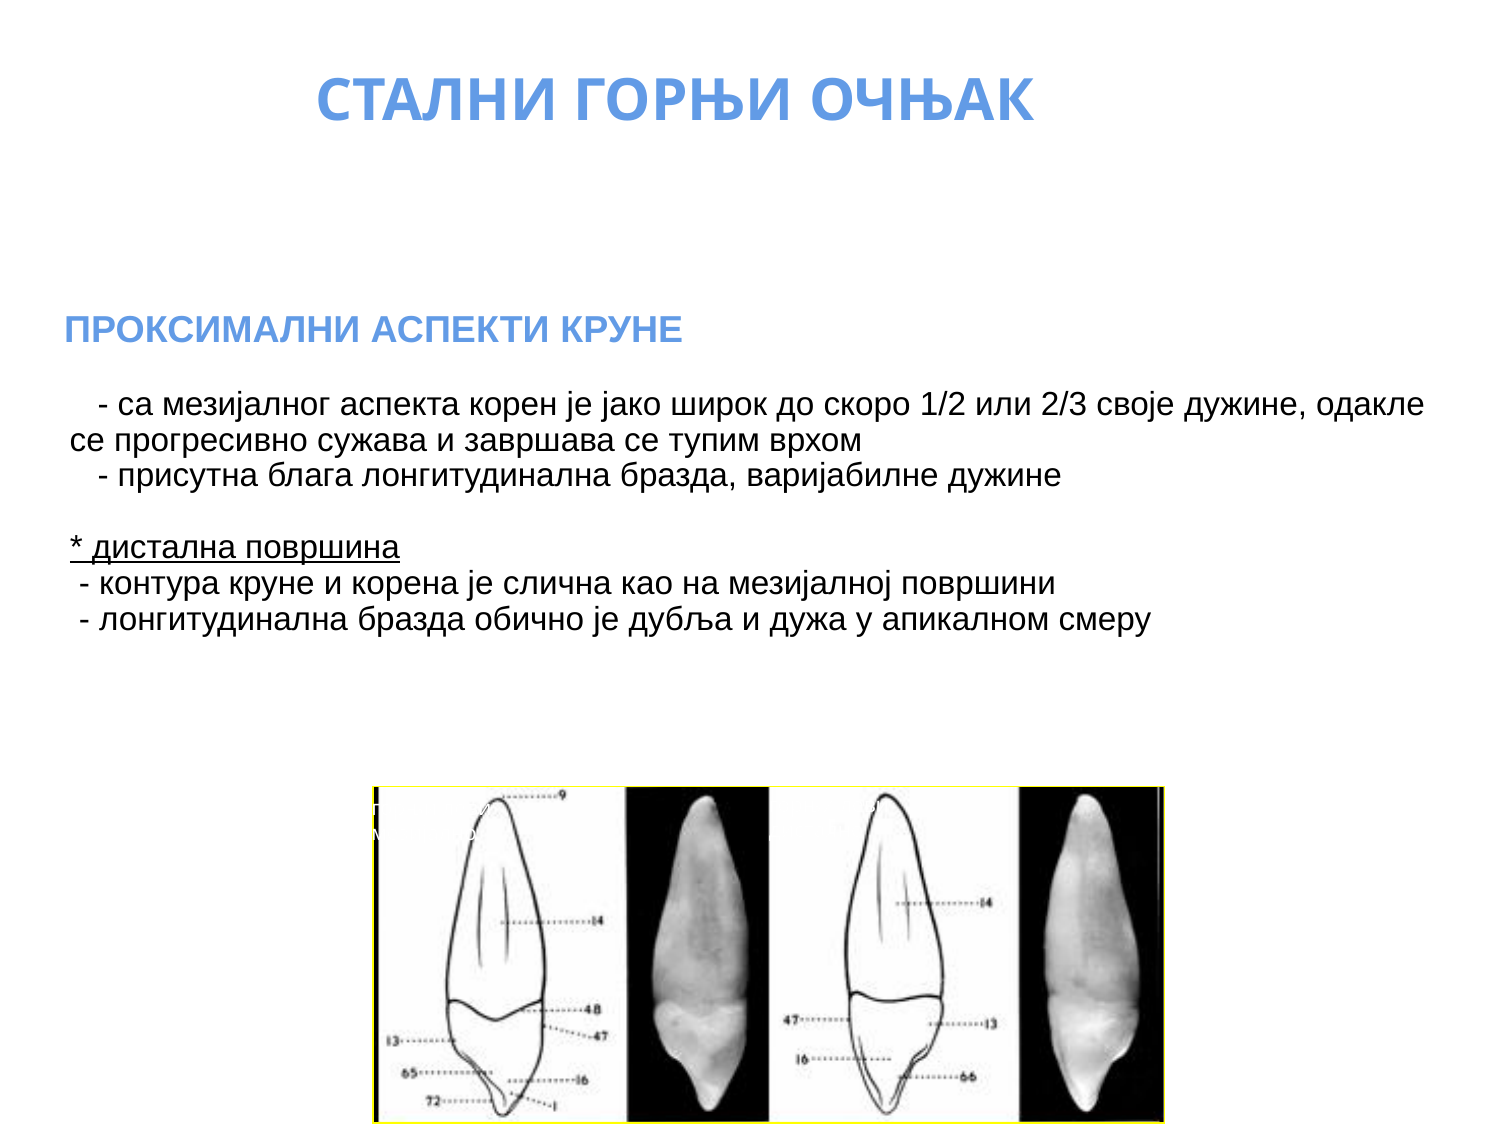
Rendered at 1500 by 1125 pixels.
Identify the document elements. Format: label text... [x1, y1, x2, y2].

picture [373, 787, 1164, 1123]
list ПРОКСИМАЛНИ АСПЕКТИ КРУНЕ - са мезијалног аспекта корен је јако широк до скоро 1/2 или 2/3 своје дужине, одакле сe прогресивно сужава и завршава се тупим врхом - присутна блага лонгитудинална бразда, варијабилне дужине * дистална површина - контура круне и корена је слична као на мезијалној површини - лонгитудинална бразда обично је дубља и дужа у апикалном смеру [17, 302, 1491, 984]
text_box СТАЛНИ ГОРЊИ ОЧЊАК [300, 54, 1270, 140]
text_box горњи леви мезијално [356, 786, 507, 852]
